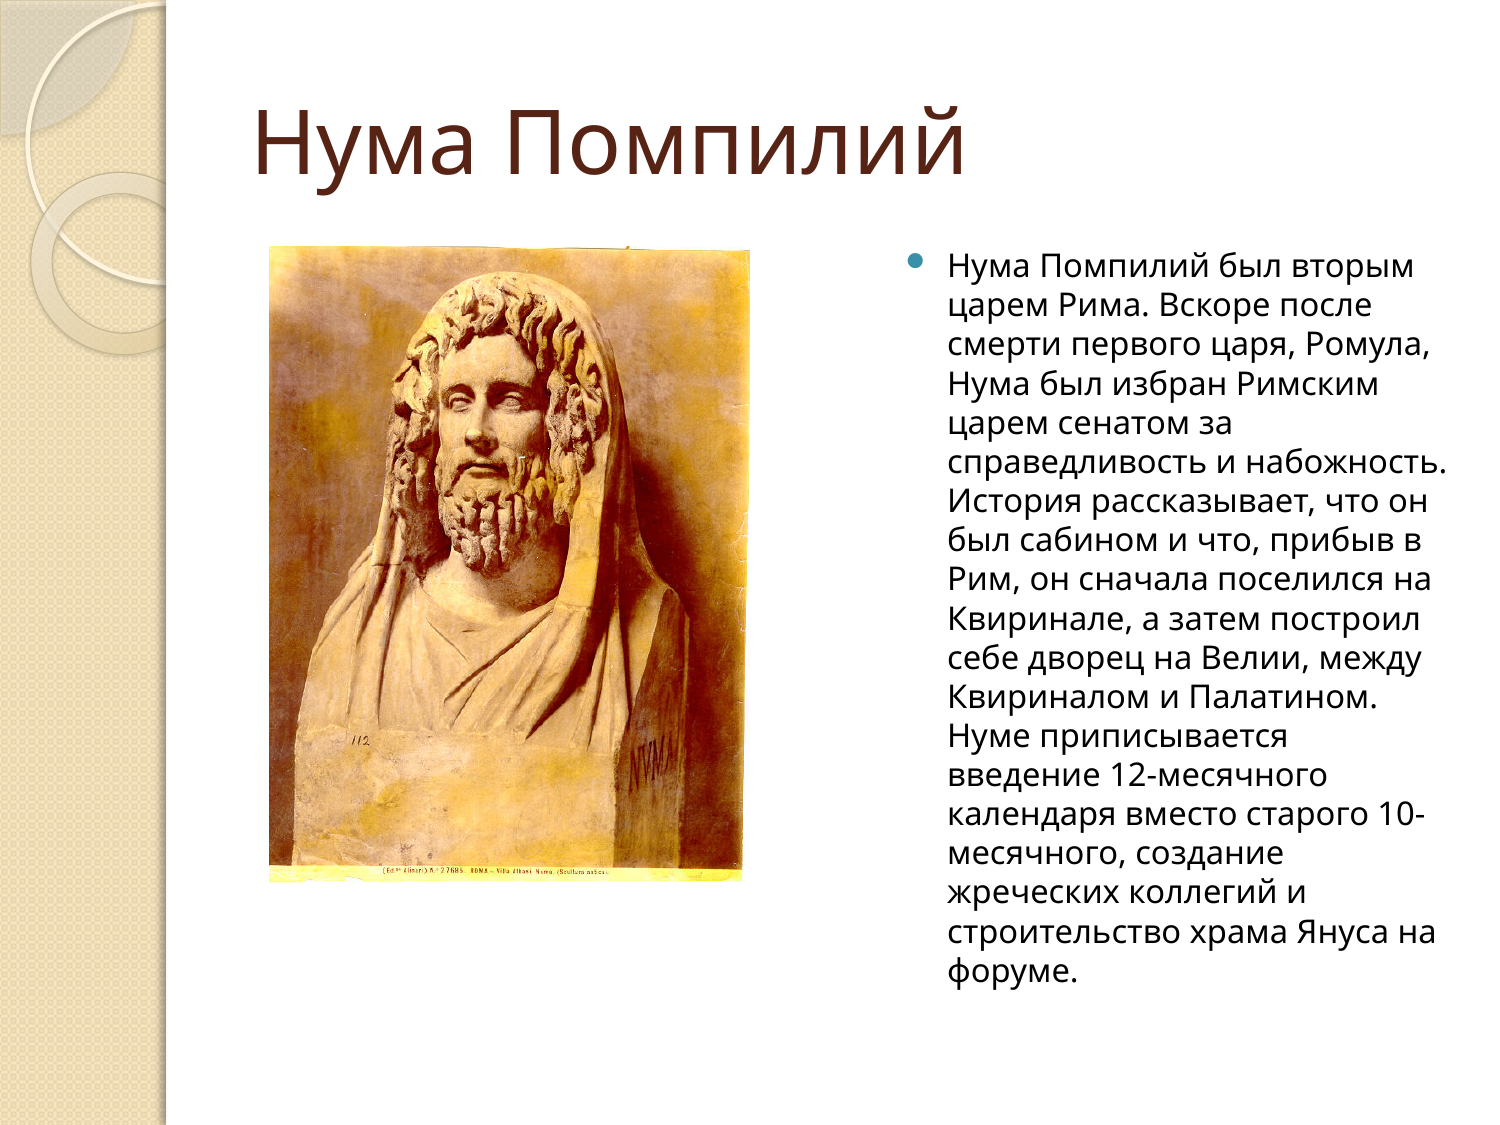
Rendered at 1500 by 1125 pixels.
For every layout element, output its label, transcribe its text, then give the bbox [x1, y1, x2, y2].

picture [269, 245, 751, 883]
title Нума Помпилий [235, 45, 1466, 233]
list Нума Помпилий был вторым царем Рима. Вскоре после смерти первого царя, Ромула, Нума был избран Римским царем сенатом за справедливость и набожность. История рассказывает, что он был сабином и что, прибыв в Рим, он сначала поселился на Квиринале, а затем построил себе дворец на Велии, между Квириналом и Палатином. Нуме приписывается введение 12-месячного календаря вместо старого 10-месячного, создание жреческих коллегий и строительство храма Януса на форуме. [878, 237, 1466, 1025]
